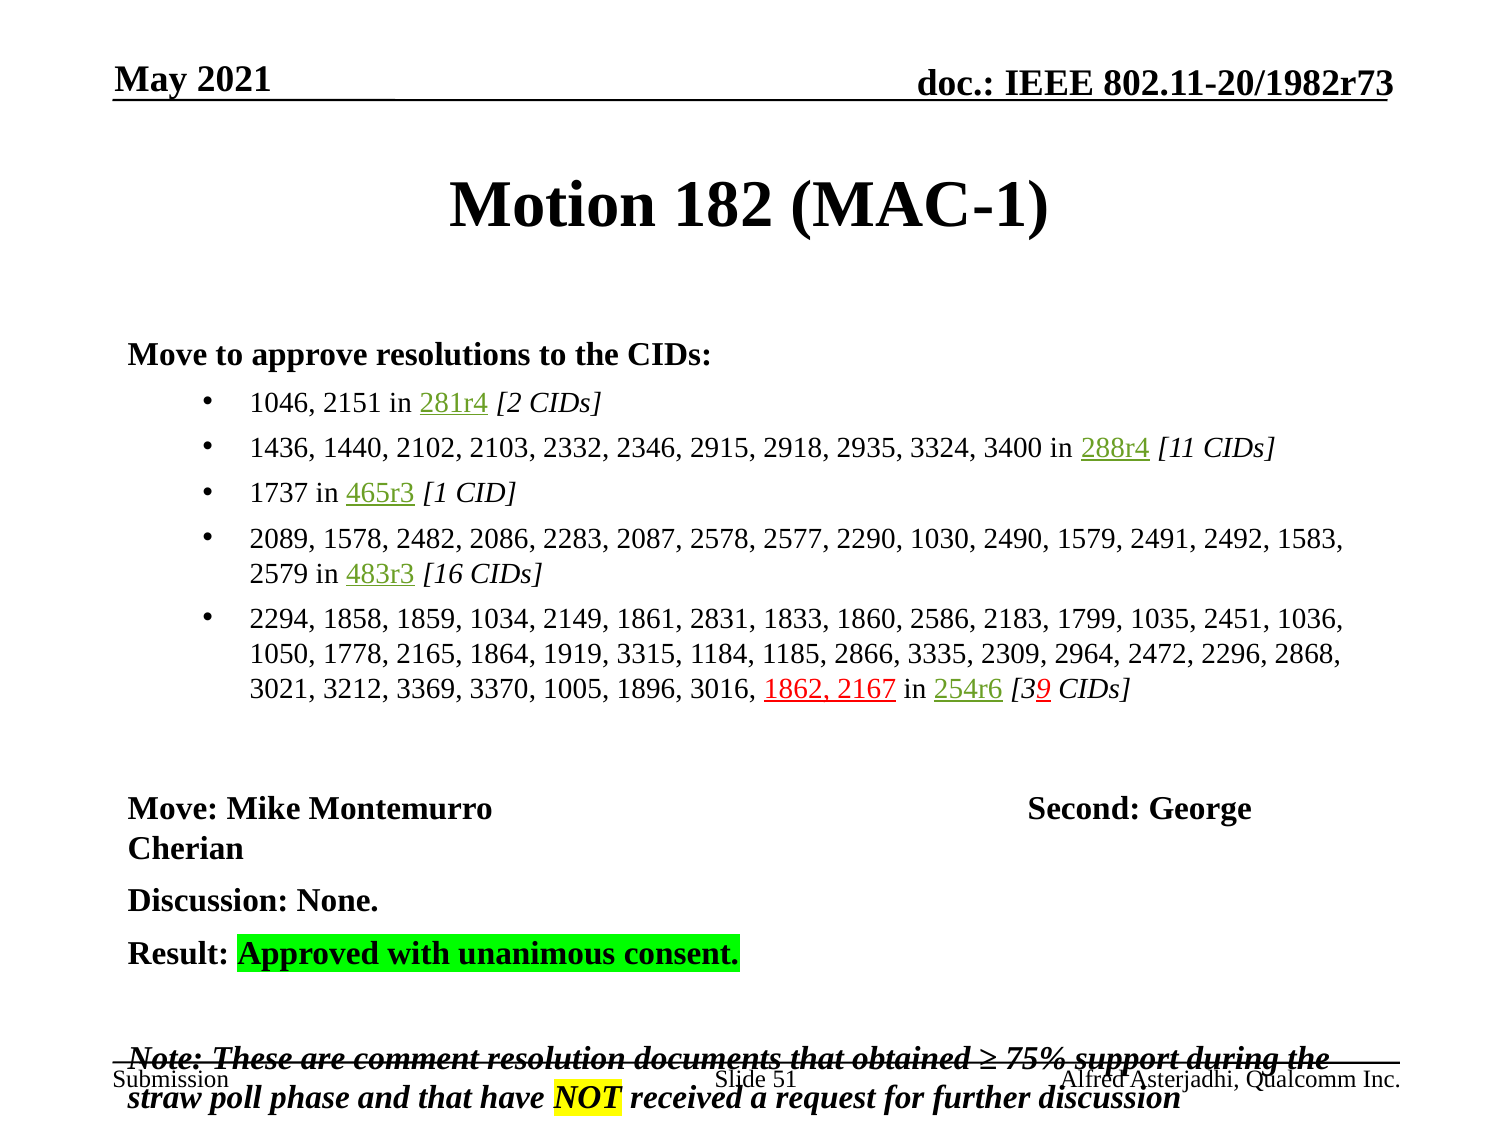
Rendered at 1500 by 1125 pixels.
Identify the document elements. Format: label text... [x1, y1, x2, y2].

slide_number Slide 51 [712, 1061, 800, 1123]
footer Alfred Asterjadhi, Qualcomm Inc. [878, 1061, 1402, 1093]
list Move to approve resolutions to the CIDs: 1046, 2151 in 281r4 [2 CIDs] 1436, 1440, 2102, 2103, 2332, 2346, 2915, 2918, 2935, 3324, 3400 in 288r4 [11 CIDs] 1737 in 465r3 [1 CID] 2089, 1578, 2482, 2086, 2283, 2087, 2578, 2577, 2290, 1030, 2490, 1579, 2491, 2492, 1583, 2579 in 483r3 [16 CIDs] 2294, 1858, 1859, 1034, 2149, 1861, 2831, 1833, 1860, 2586, 2183, 1799, 1035, 2451, 1036, 1050, 1778, 2165, 1864, 1919, 3315, 1184, 1185, 2866, 3335, 2309, 2964, 2472, 2296, 2868, 3021, 3212, 3369, 3370, 1005, 1896, 3016, 1862, 2167 in 254r6 [39 CIDs] Move: Mike Montemurro Second: George Cherian Discussion: None. Result: Approved with unanimous consent. Note: These are comment resolution documents that obtained ≥ 75% support during the straw poll phase and that have NOT received a request for further discussion [112, 324, 1388, 1063]
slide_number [114, 54, 423, 100]
title Motion 182 (MAC-1) [112, 112, 1388, 288]
